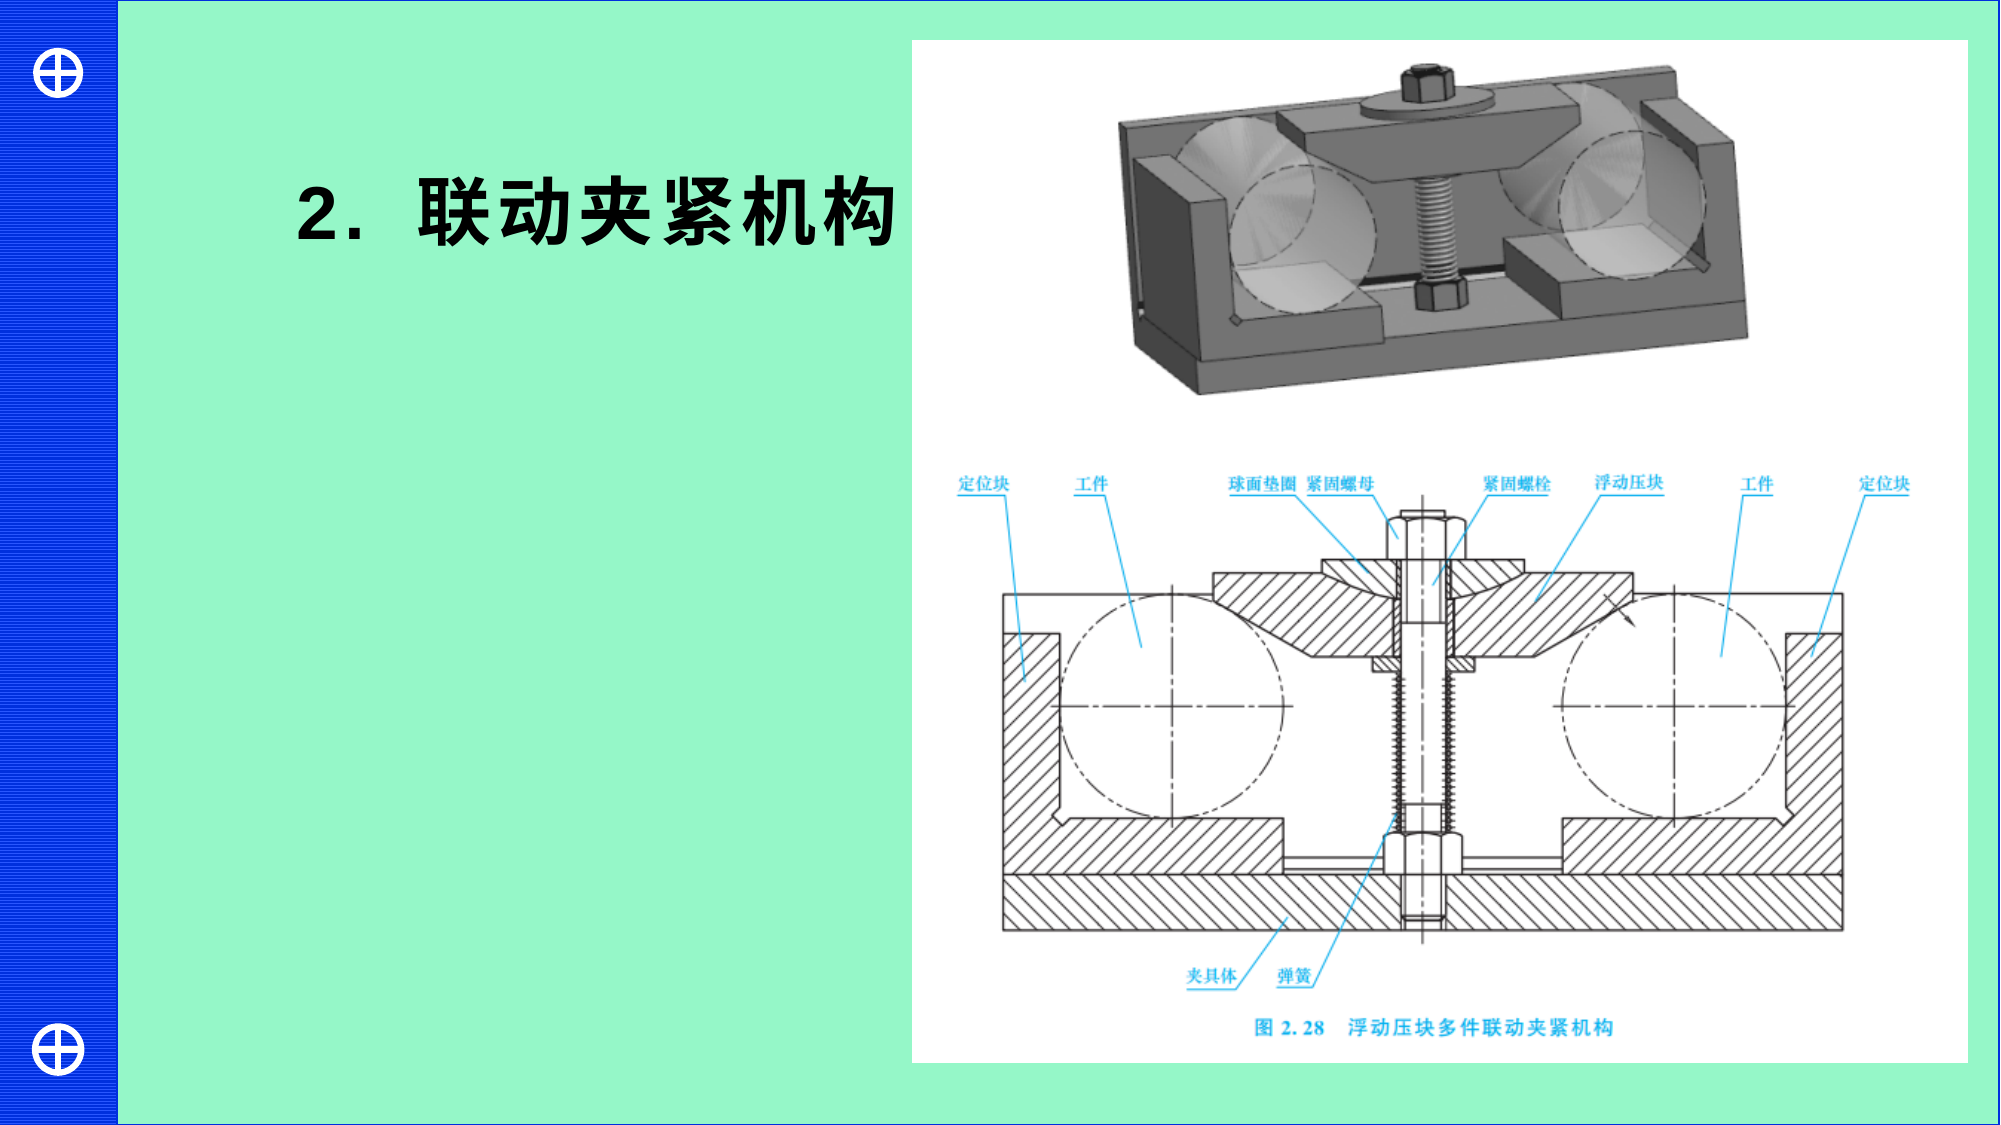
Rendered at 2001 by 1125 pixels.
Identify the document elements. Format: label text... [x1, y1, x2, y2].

text_box 2. 联动夹紧机构 [173, 140, 912, 263]
picture [912, 40, 1968, 1063]
